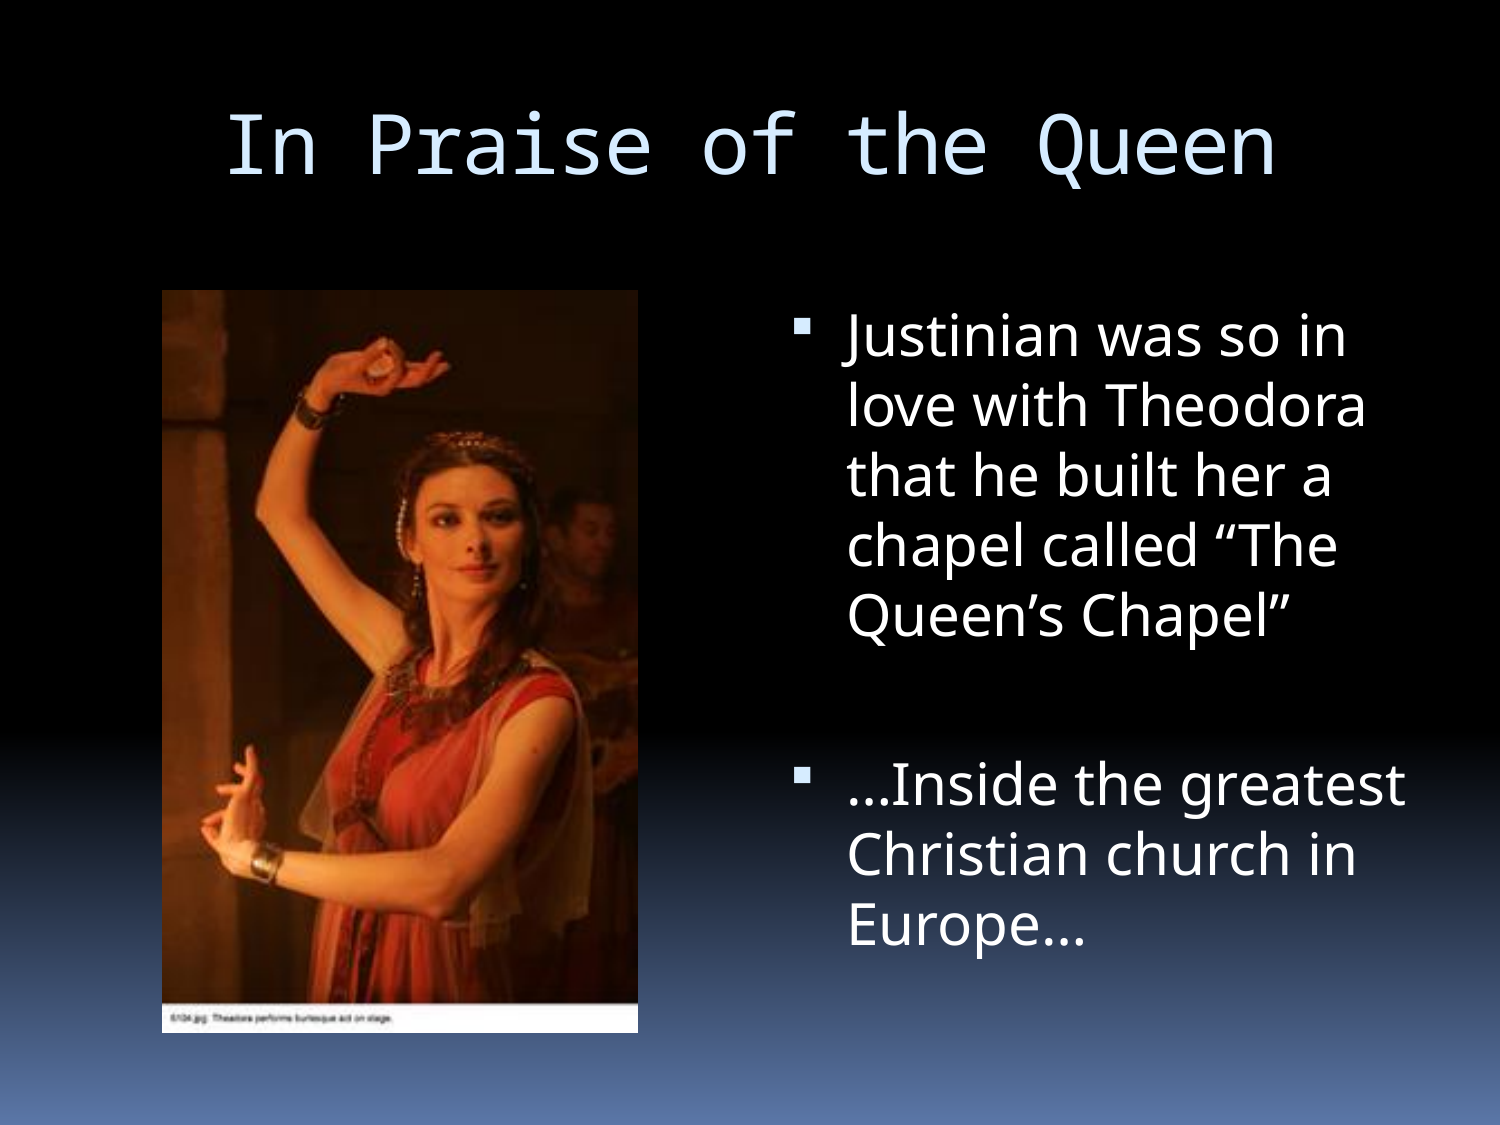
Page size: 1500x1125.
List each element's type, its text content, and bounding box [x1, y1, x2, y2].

title In Praise of the Queen [75, 83, 1425, 234]
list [162, 289, 638, 1034]
list Justinian was so in love with Theodora that he built her a chapel called “The Queen’s Chapel” …Inside the greatest Christian church in Europe… [763, 290, 1427, 1033]
